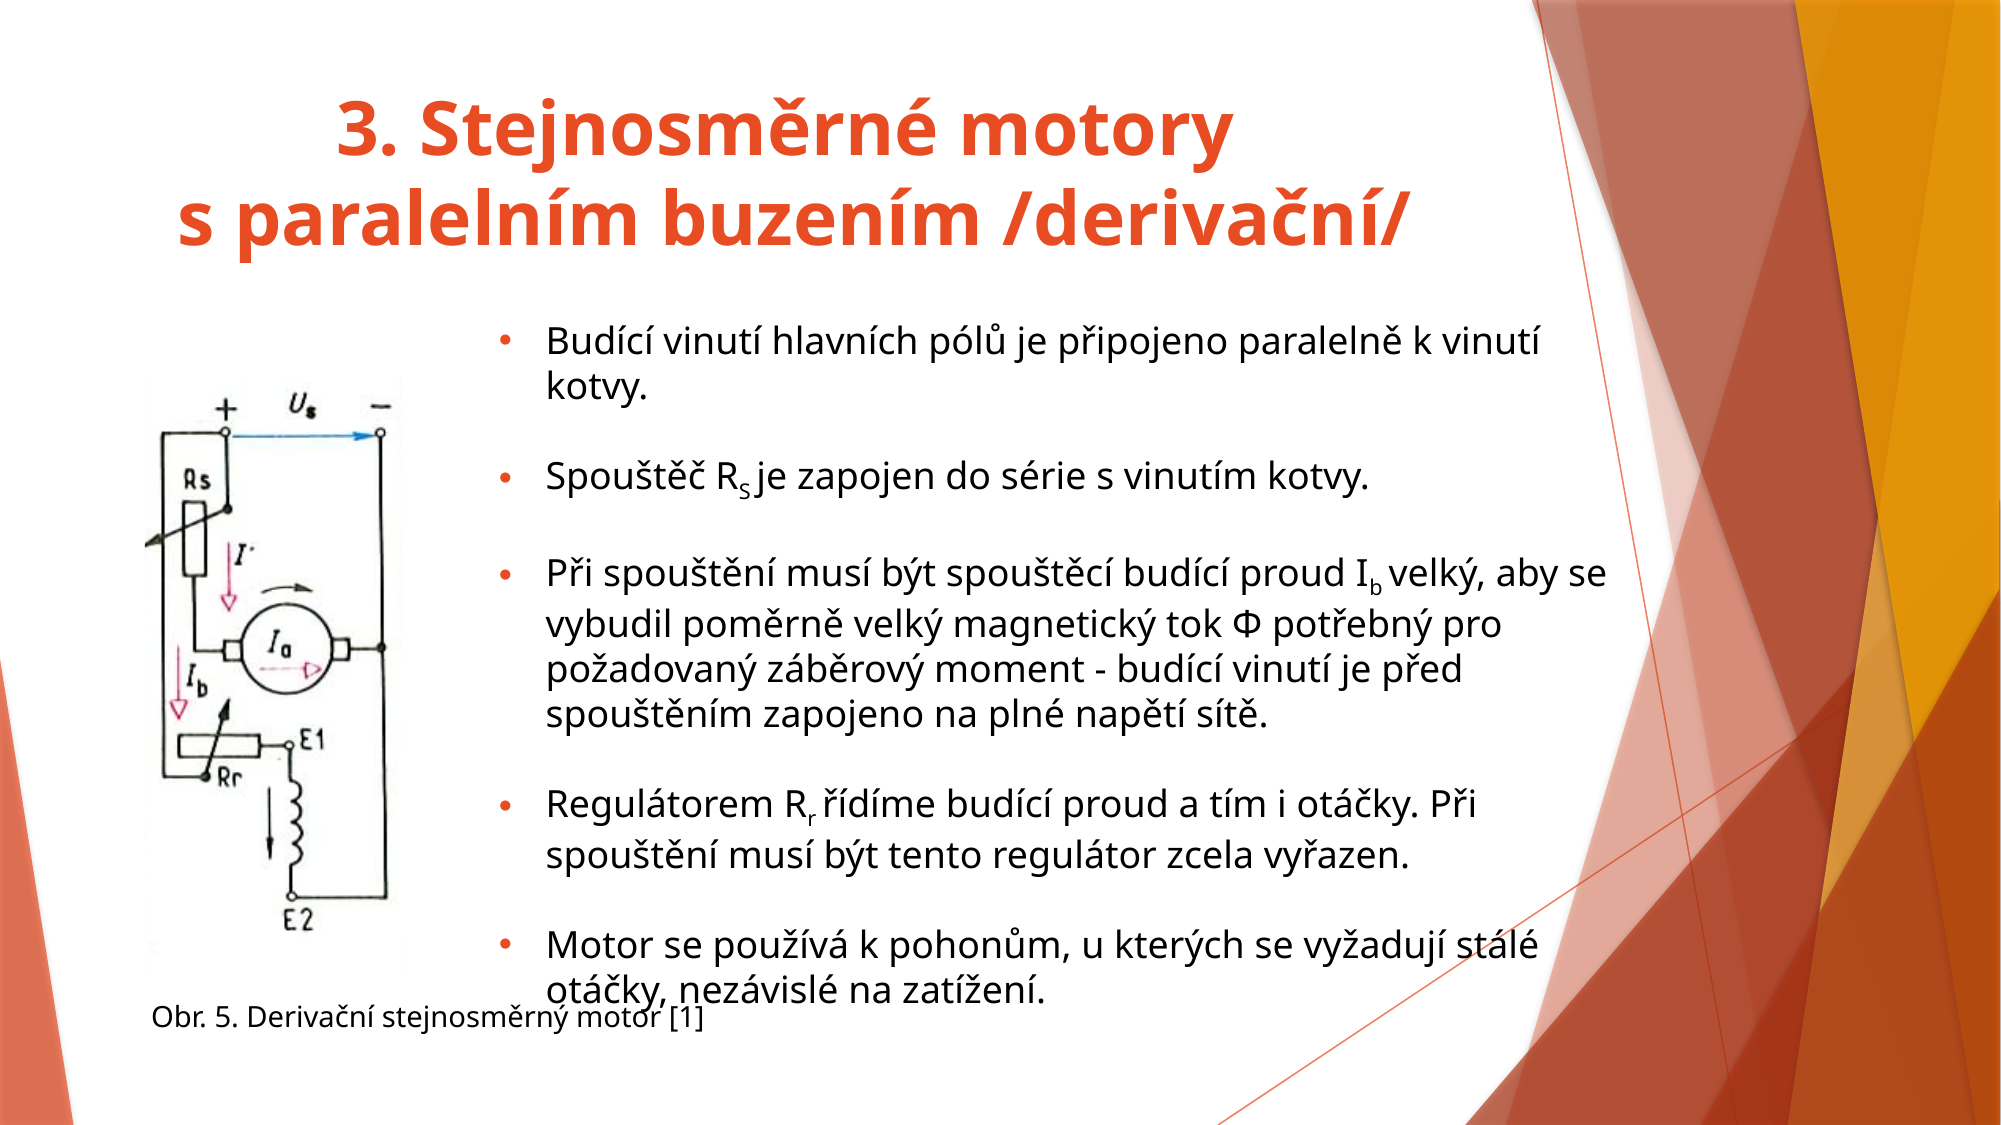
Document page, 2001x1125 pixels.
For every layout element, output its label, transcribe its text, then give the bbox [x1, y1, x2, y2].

text_box 3. Stejnosměrné motory s paralelním buzením /derivační/ [68, 73, 1523, 269]
text_box Obr. 5. Derivační stejnosměrný motor [1] [136, 991, 720, 1041]
picture [144, 375, 404, 978]
text_box Budící vinutí hlavních pólů je připojeno paralelně k vinutí kotvy. Spouštěč RS je zapojen do série s vinutím kotvy. Při spouštění musí být spouštěcí budící proud Ib velký, aby se vybudil poměrně velký magnetický tok Φ potřebný pro požadovaný záběrový moment - budící vinutí je před spouštěním zapojeno na plné napětí sítě. Regulátorem Rr řídíme budící proud a tím i otáčky. Při spouštění musí být tento regulátor zcela vyřazen. Motor se používá k pohonům, u kterých se vyžadují stálé otáčky, nezávislé na zatížení. [483, 309, 1668, 1125]
